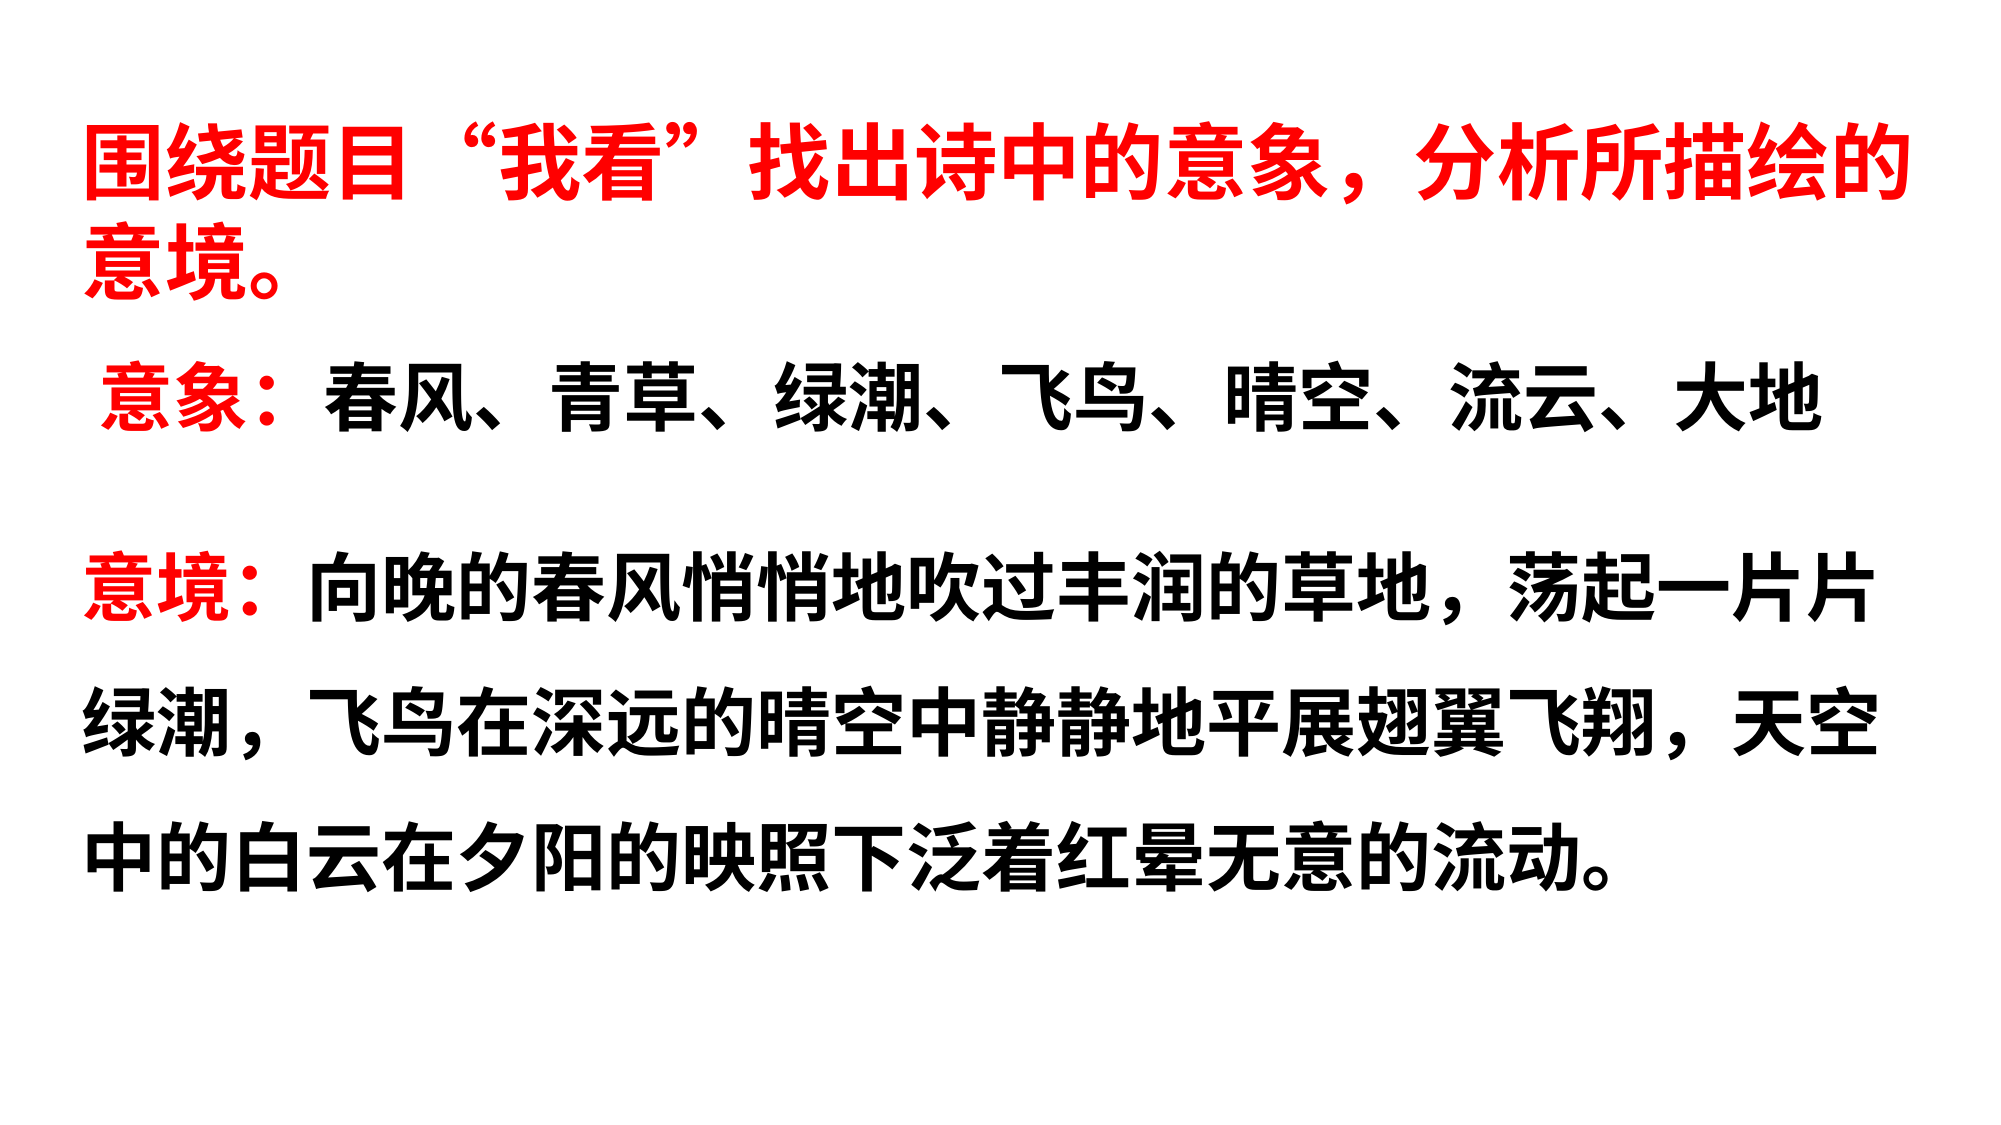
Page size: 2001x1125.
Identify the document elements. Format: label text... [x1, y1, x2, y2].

text_box 意象：春风、青草、绿潮、飞鸟、晴空、流云、大地 [83, 342, 1950, 448]
text_box 围绕题目“我看”找出诗中的意象，分析所描绘的意境。 [67, 103, 1967, 398]
text_box 意境：向晚的春风悄悄地吹过丰润的草地，荡起一片片绿潮，飞鸟在深远的晴空中静静地平展翅翼飞翔，天空中的白云在夕阳的映照下泛着红晕无意的流动。 [67, 487, 1907, 908]
